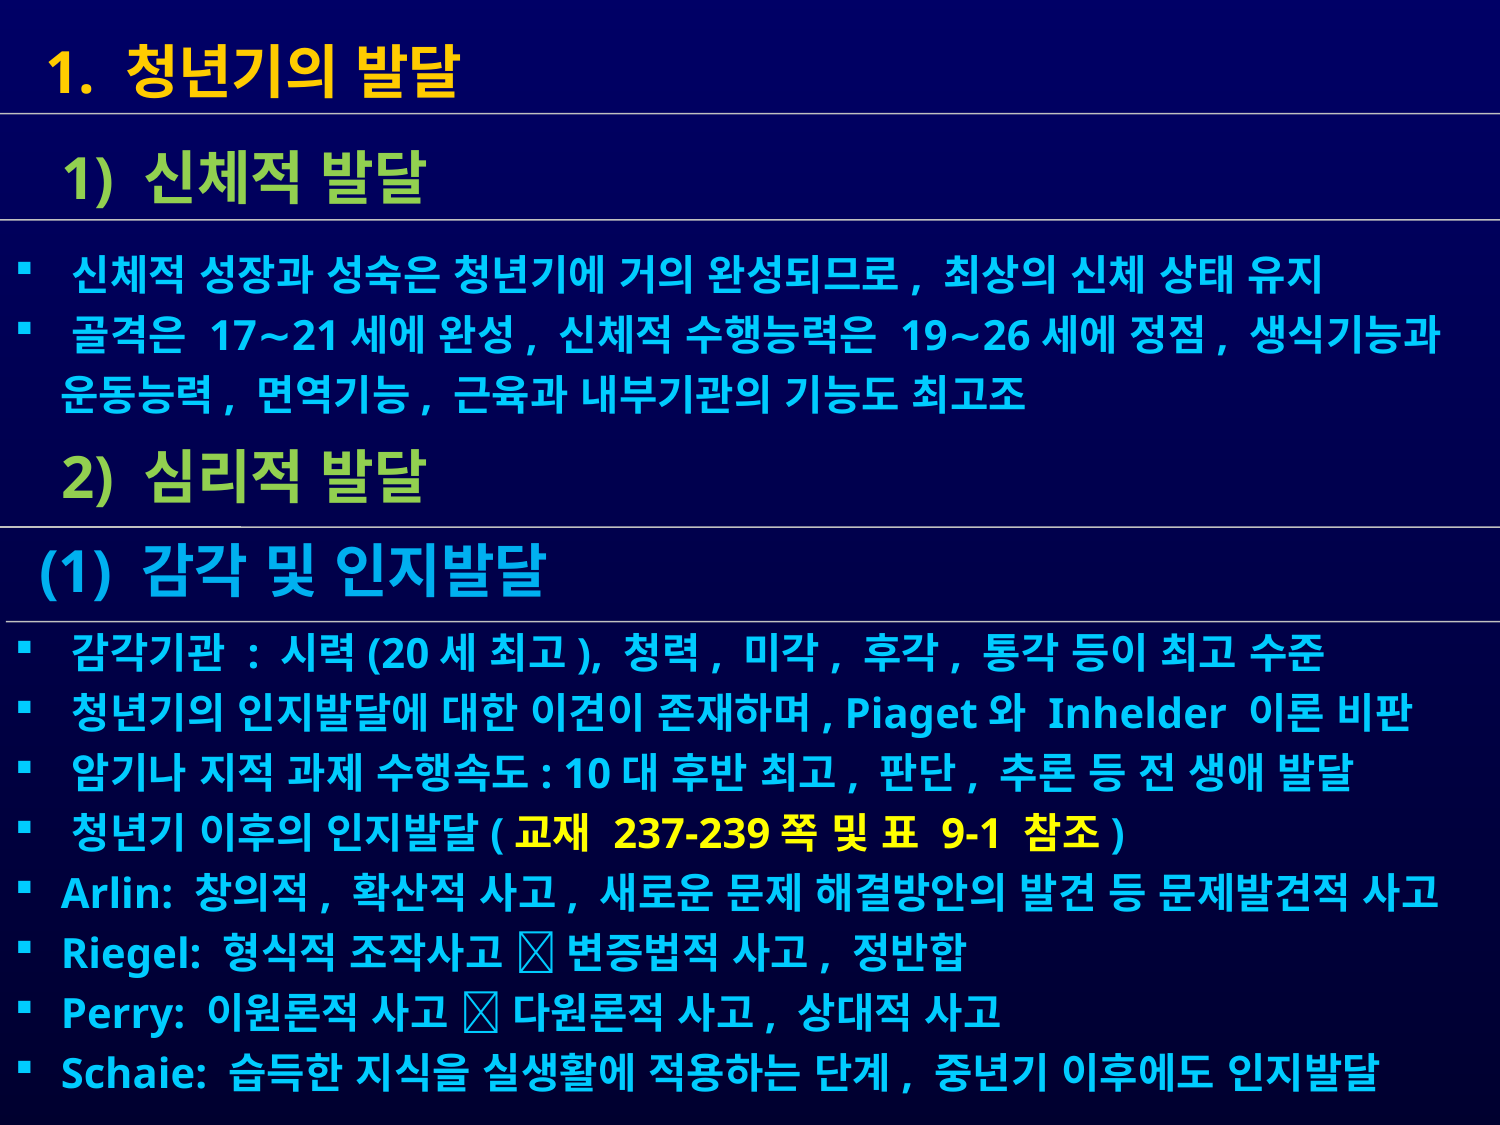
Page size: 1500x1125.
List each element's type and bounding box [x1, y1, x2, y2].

text_box [0, 27, 1500, 1110]
